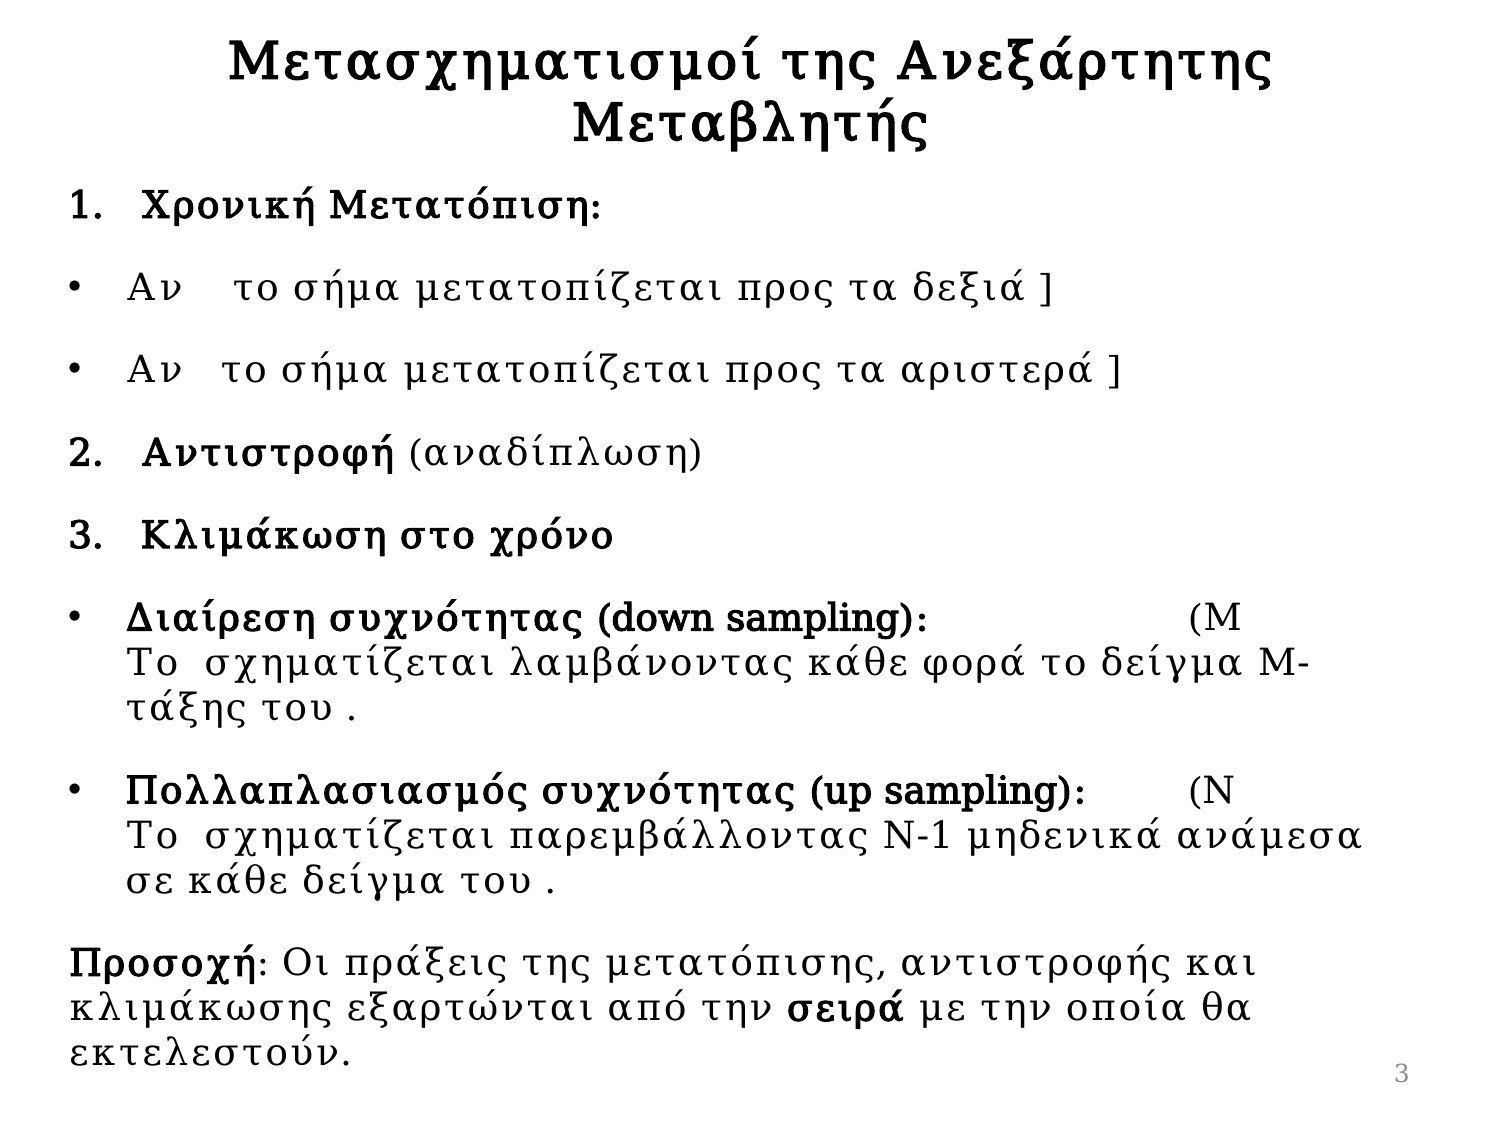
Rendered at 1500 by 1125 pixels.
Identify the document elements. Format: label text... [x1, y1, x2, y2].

slide_number 3 [1222, 1042, 1425, 1103]
title Μετασχηματισμοί της Ανεξάρτητης Μεταβλητής [75, 19, 1425, 159]
